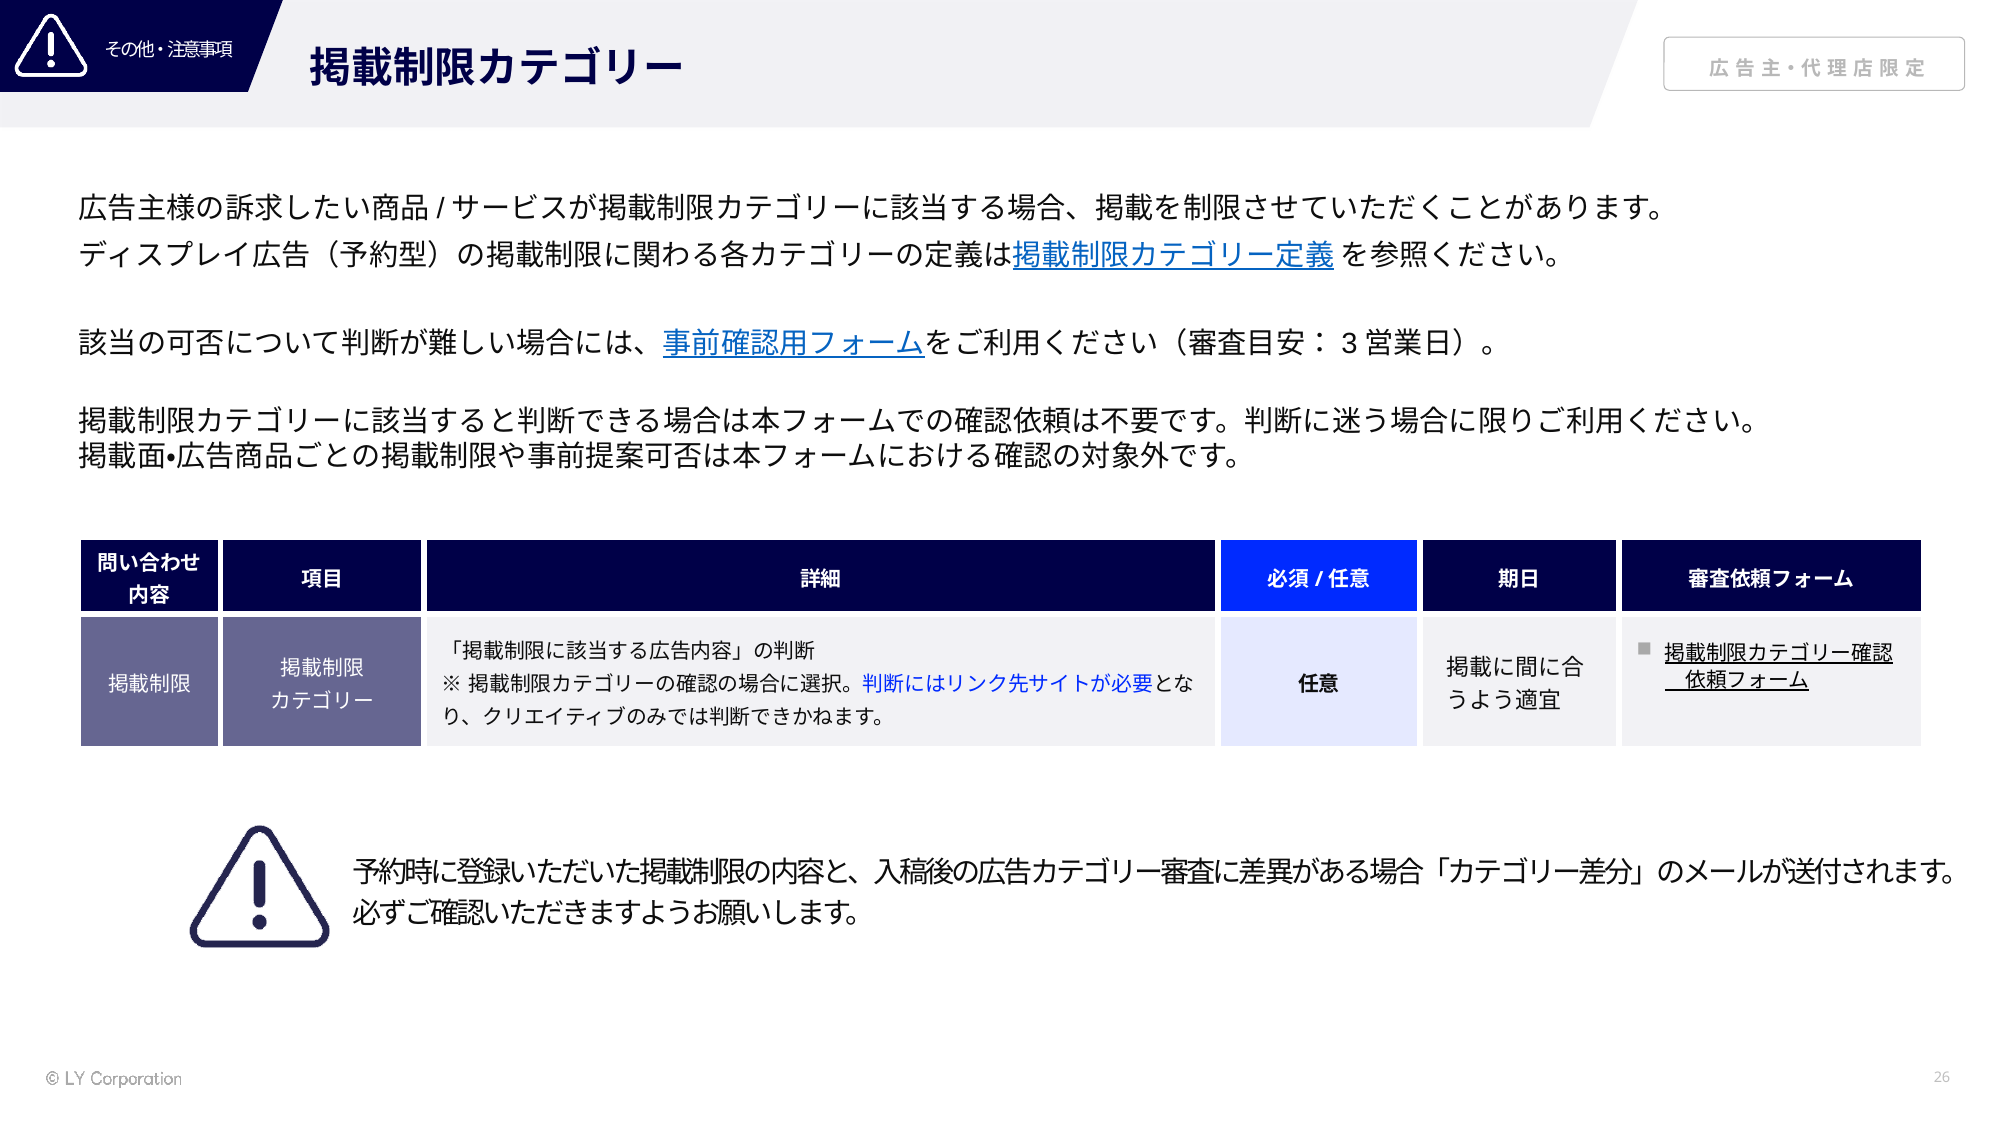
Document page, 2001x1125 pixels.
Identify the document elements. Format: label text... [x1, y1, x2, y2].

table_header 詳細 [427, 542, 1215, 611]
table_header 期日 [1423, 542, 1616, 611]
table_cell 「掲載制限に該当する広告内容」の判断 ※掲載制限カテゴリーの確認の場合に選択。判断にはリンク先サイトが必要となり、クリエイティブのみでは判断できかねます。 [427, 617, 1215, 746]
table_cell 掲載制限カテゴリー確認 依頼フォーム [1622, 617, 1921, 746]
table_header 審査依頼フォーム [1622, 542, 1921, 611]
text_box その他・注意事項 [97, 13, 240, 81]
text_box 予約時に登録いただいた掲載制限の内容と、入稿後の広告カテゴリー審査に差異がある場合「カテゴリー差分」のメールが送付されます。 必ずご確認いただきますようお願いします。 [352, 801, 1988, 1002]
picture [8, 4, 92, 88]
table_header 問い合わせ 内容 [81, 542, 218, 611]
picture [178, 813, 340, 962]
table_cell 掲載制限 カテゴリー [223, 617, 421, 746]
table_cell 任意 [1221, 617, 1417, 746]
list 掲載制限カテゴリー [309, 41, 1645, 97]
table_cell 掲載制限 [81, 617, 218, 746]
table_header 必須/任意 [1221, 542, 1417, 611]
table_header 項目 [223, 542, 421, 611]
table_cell 掲載に間に合うよう適宜 [1423, 617, 1616, 746]
text_box 広告主様の訴求したい商品/サービスが掲載制限カテゴリーに該当する場合、掲載を制限させていただくことがあります。 ディスプレイ広告（予約型）の掲載制限に関わる各カテゴリーの定義は掲載制限カテゴリー定義 を参照ください。 該当の可否について判断が難しい場合には、事前確認用フォームをご利用ください（審査目安：3営業日）。 掲載制限カテゴリーに該当すると判断できる場合は本フォームでの確認依頼は不要です。判断に迷う場合に限りご利用ください。 掲載面・広告商品ごとの掲載制限や事前提案可否は本フォームにおける確認の対象外です。 [78, 178, 1922, 542]
picture [46, 1071, 181, 1088]
